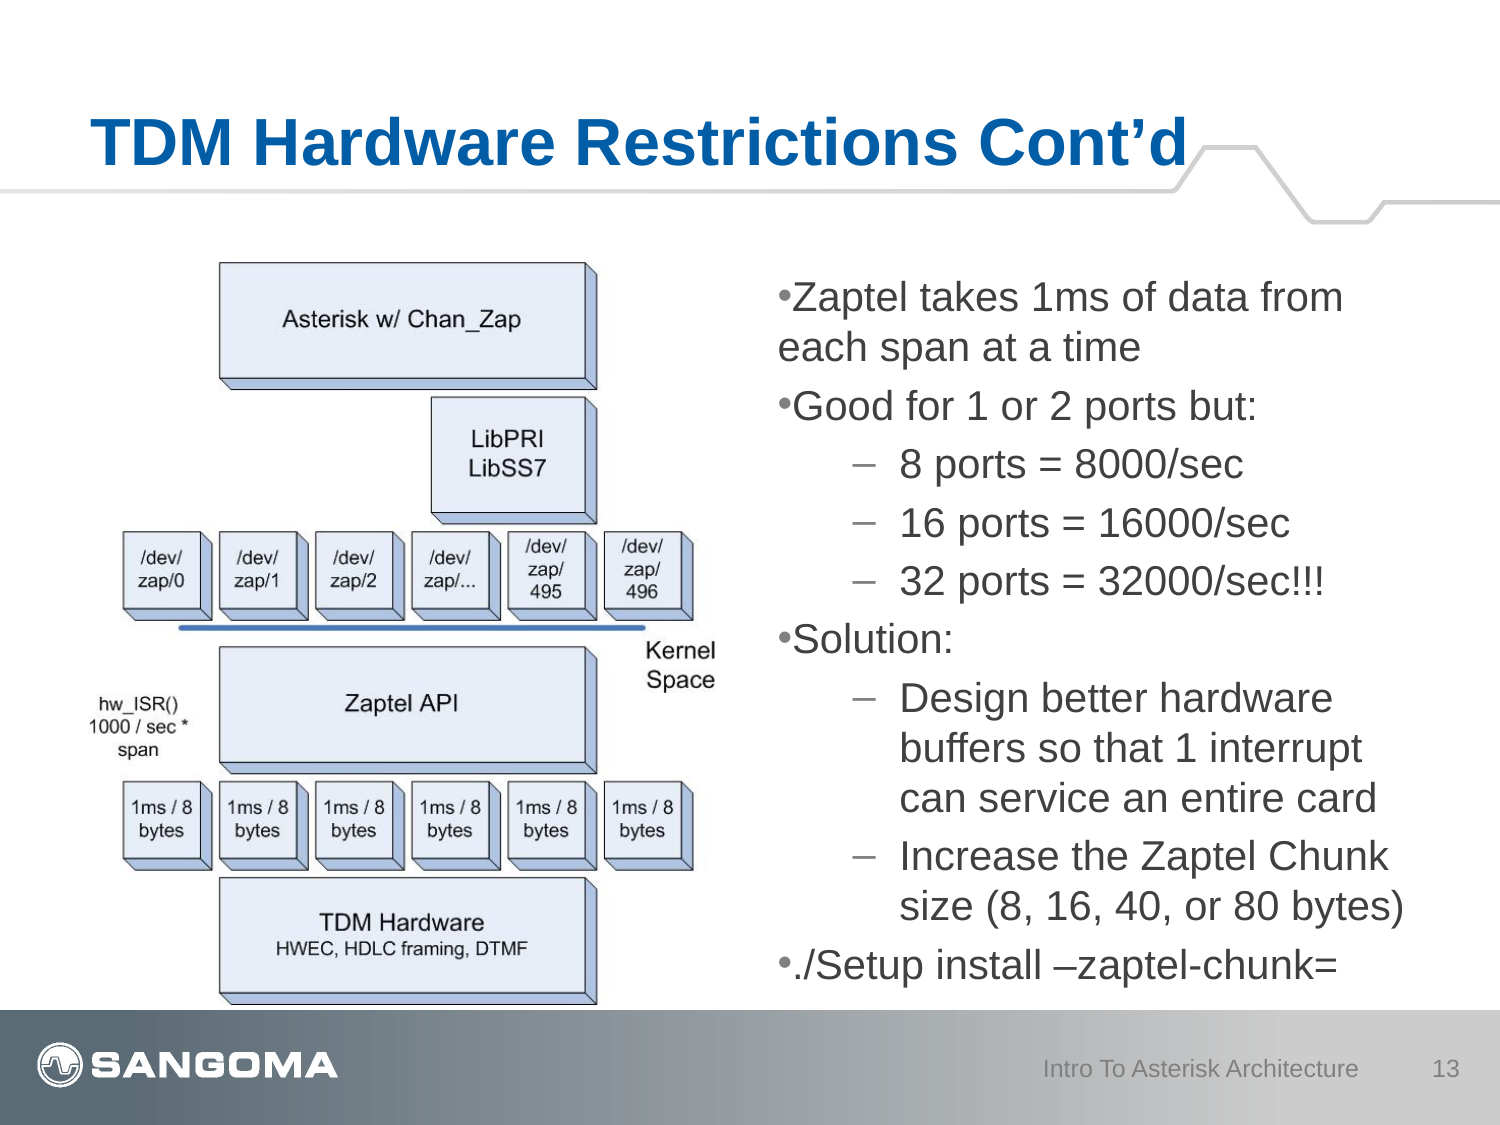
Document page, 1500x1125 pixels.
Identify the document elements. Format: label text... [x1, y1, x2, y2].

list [88, 262, 724, 1006]
slide_number 13 [1387, 1037, 1475, 1098]
picture [0, 0, 1500, 1125]
title TDM Hardware Restrictions Cont’d [75, 45, 1425, 233]
footer Intro To Asterisk Architecture [525, 1037, 1375, 1098]
list Zaptel takes 1ms of data from each span at a time Good for 1 or 2 ports but: 8 ports = 8000/sec 16 ports = 16000/sec 32 ports = 32000/sec!!! Solution: Design better hardware buffers so that 1 interrupt can service an entire card Increase the Zaptel Chunk size (8, 16, 40, or 80 bytes) ./Setup install –zaptel-chunk= [762, 262, 1425, 1005]
